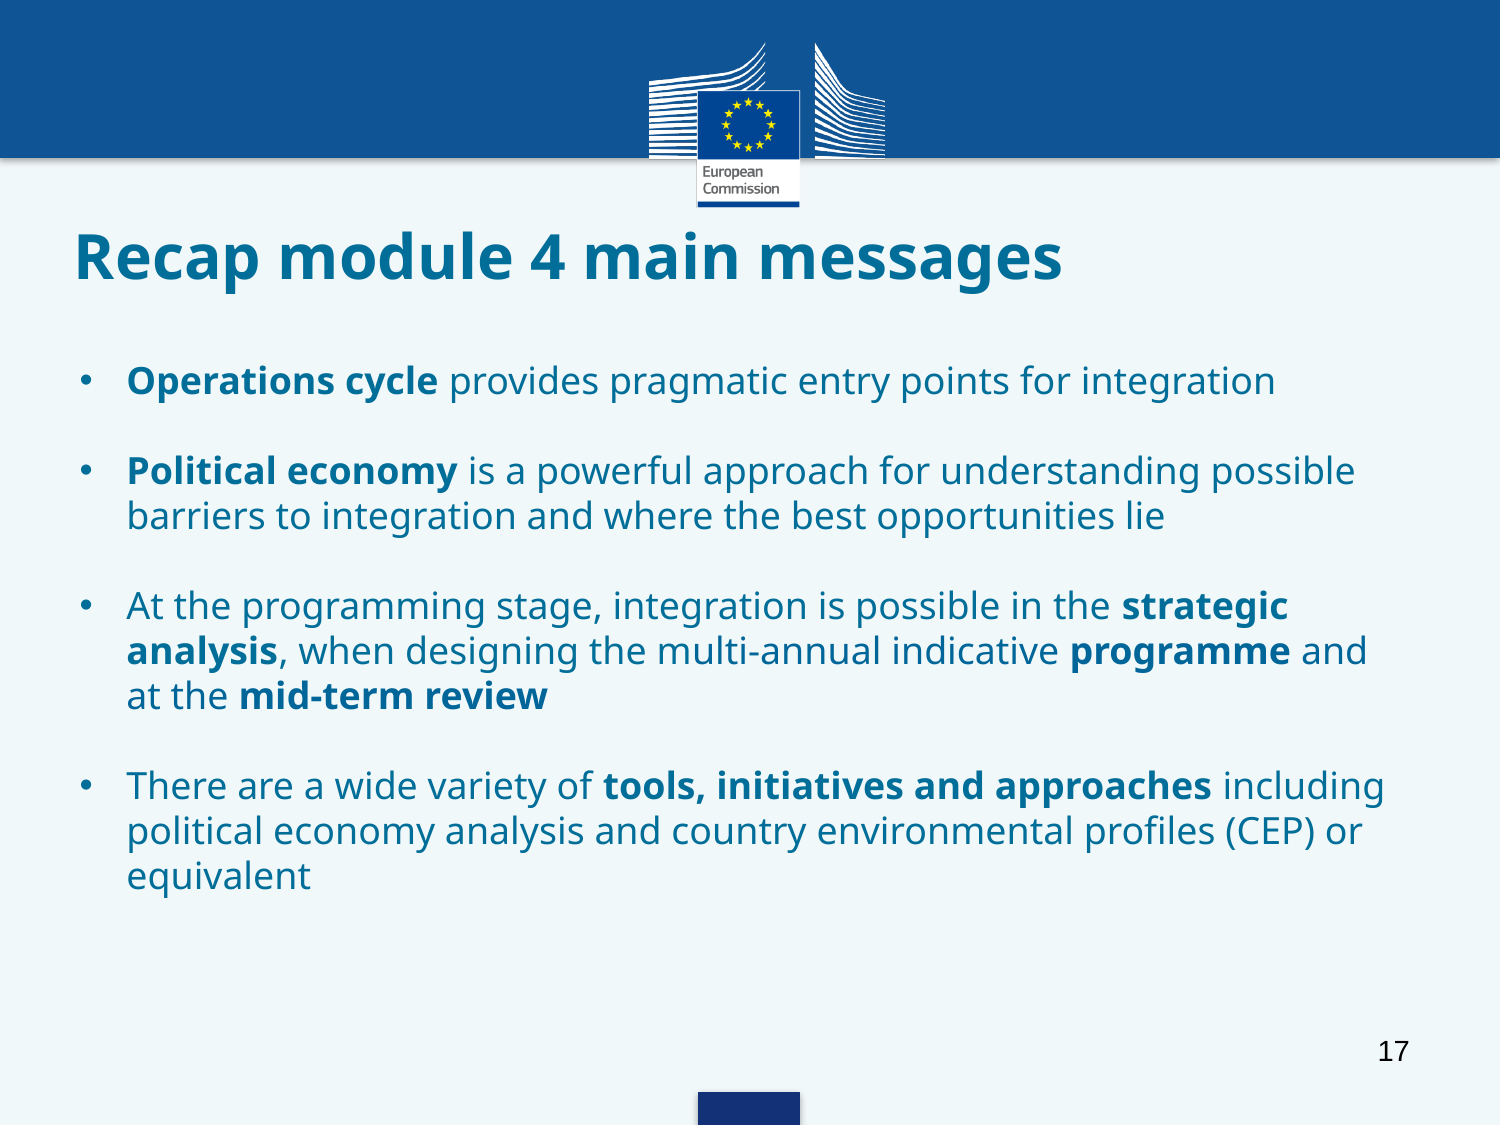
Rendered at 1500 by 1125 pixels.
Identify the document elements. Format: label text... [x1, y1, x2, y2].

title Recap module 4 main messages [0, 152, 1351, 357]
picture [649, 42, 885, 152]
text_box Operations cycle provides pragmatic entry points for integration Political economy is a powerful approach for understanding possible barriers to integration and where the best opportunities lie At the programming stage, integration is possible in the strategic analysis, when designing the multi-annual indicative programme and at the mid-term review There are a wide variety of tools, initiatives and approaches including political economy analysis and country environmental profiles (CEP) or equivalent [64, 349, 1424, 955]
slide_number 17 [1074, 1024, 1426, 1103]
